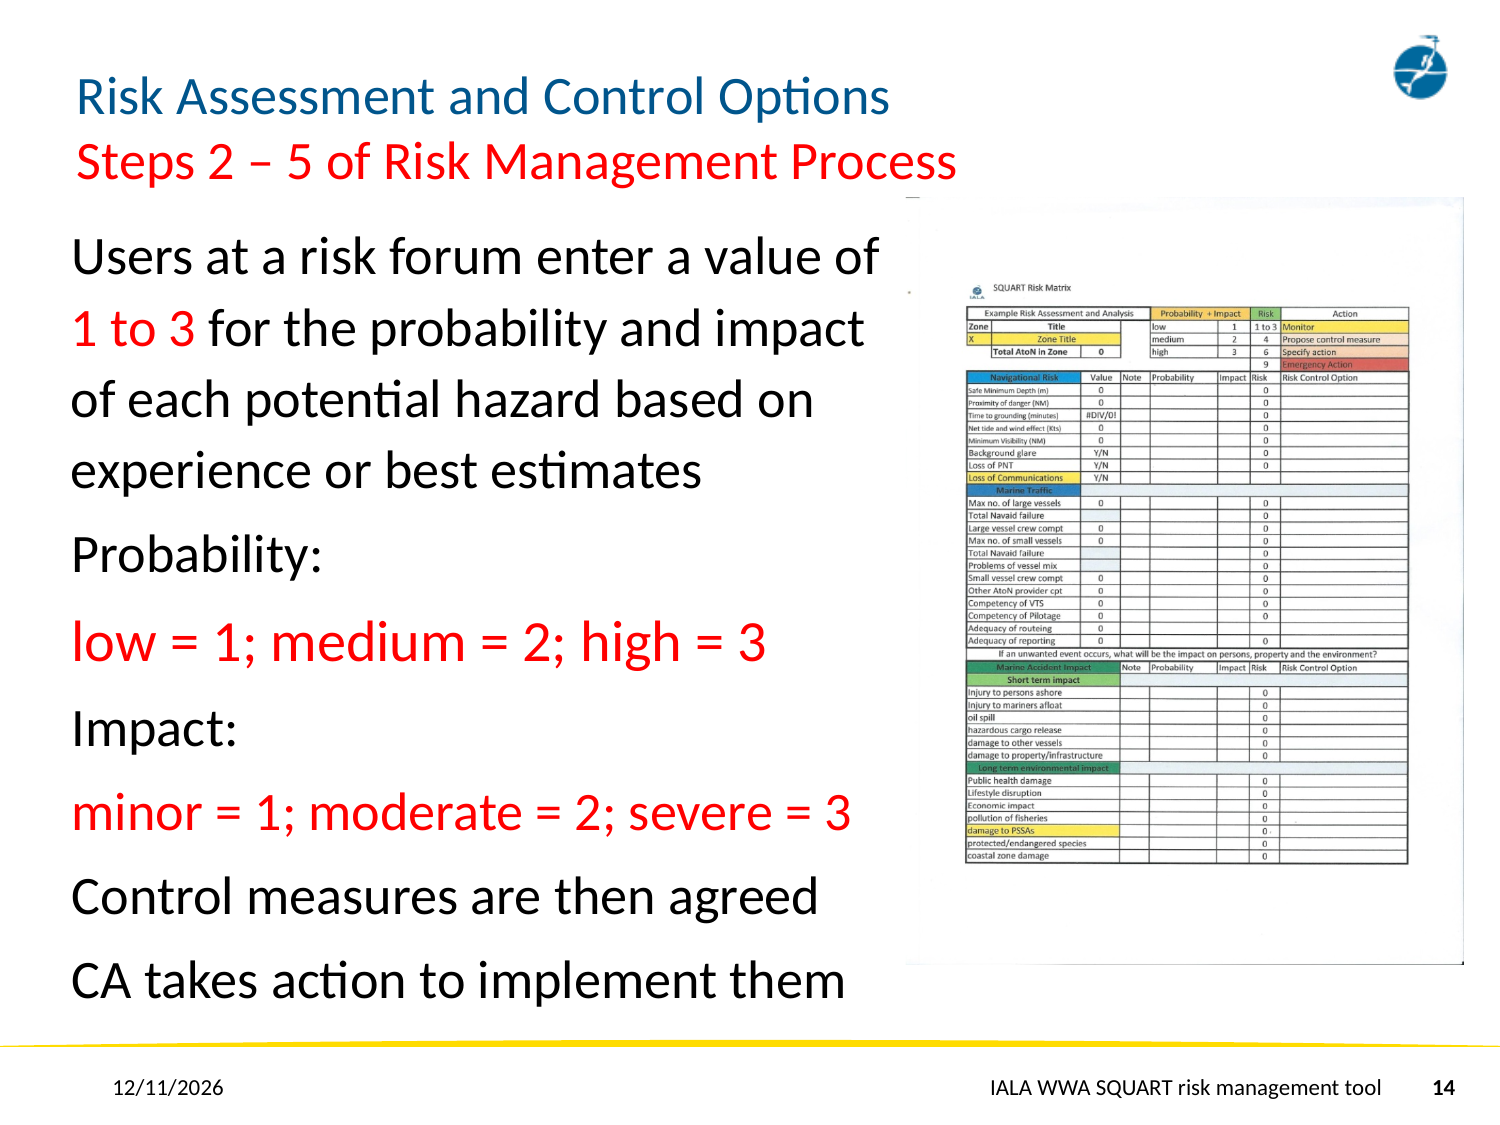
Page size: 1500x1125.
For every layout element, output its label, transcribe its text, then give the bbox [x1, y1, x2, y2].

footer IALA WWA SQUART risk management tool [466, 1046, 1387, 1125]
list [905, 196, 1465, 965]
slide_number 14 [1387, 1046, 1500, 1125]
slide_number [112, 1046, 461, 1125]
list Users at a risk forum enter a value of 1 to 3 for the probability and impact of each potential hazard based on experience or best estimates Probability: low = 1; medium = 2; high = 3 Impact: minor = 1; moderate = 2; severe = 3 Control measures are then agreed CA takes action to implement them [70, 214, 910, 1035]
title Risk Assessment and Control Options Steps 2 – 5 of Risk Management Process [76, 36, 1427, 191]
